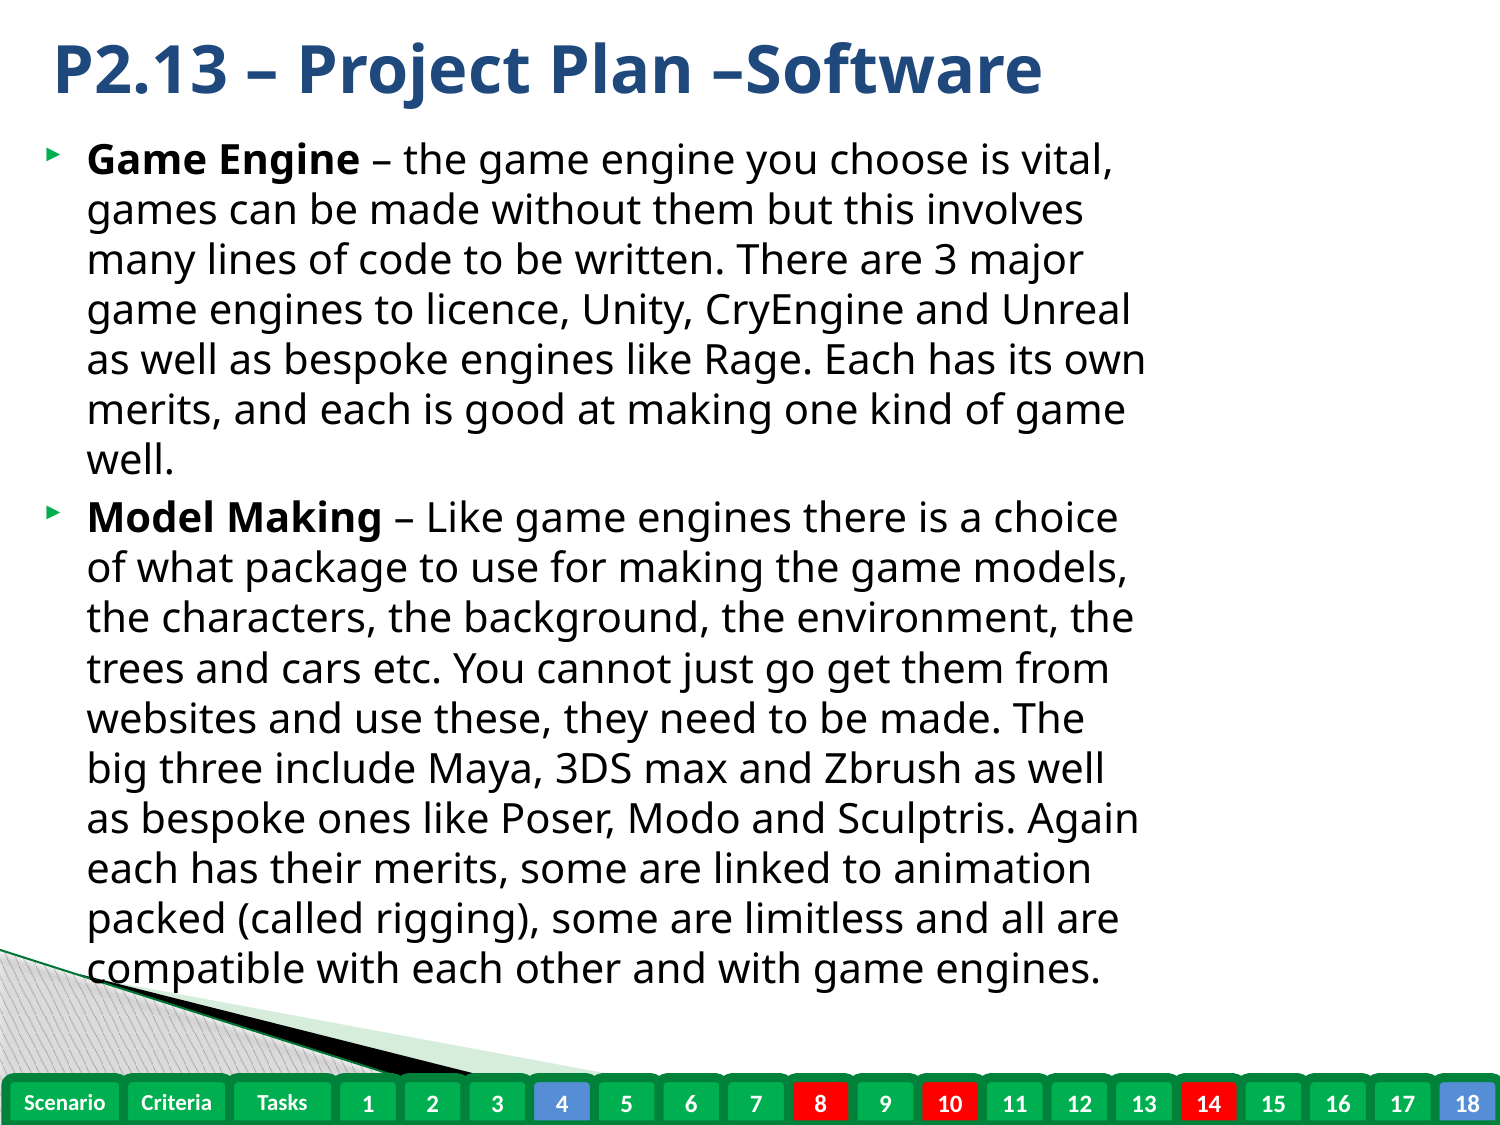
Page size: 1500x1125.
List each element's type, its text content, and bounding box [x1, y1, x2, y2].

list Game Engine – the game engine you choose is vital, games can be made without them but this involves many lines of code to be written. There are 3 major game engines to licence, Unity, CryEngine and Unreal as well as bespoke engines like Rage. Each has its own merits, and each is good at making one kind of game well. Model Making – Like game engines there is a choice of what package to use for making the game models, the characters, the background, the environment, the trees and cars etc. You cannot just go get them from websites and use these, they need to be made. The big three include Maya, 3DS max and Zbrush as well as bespoke ones like Poser, Modo and Sculptris. Again each has their merits, some are linked to animation packed (called rigging), some are limitless and all are compatible with each other and with game engines. [29, 125, 1164, 1059]
title P2.13 – Project Plan –Software [37, 19, 1471, 114]
